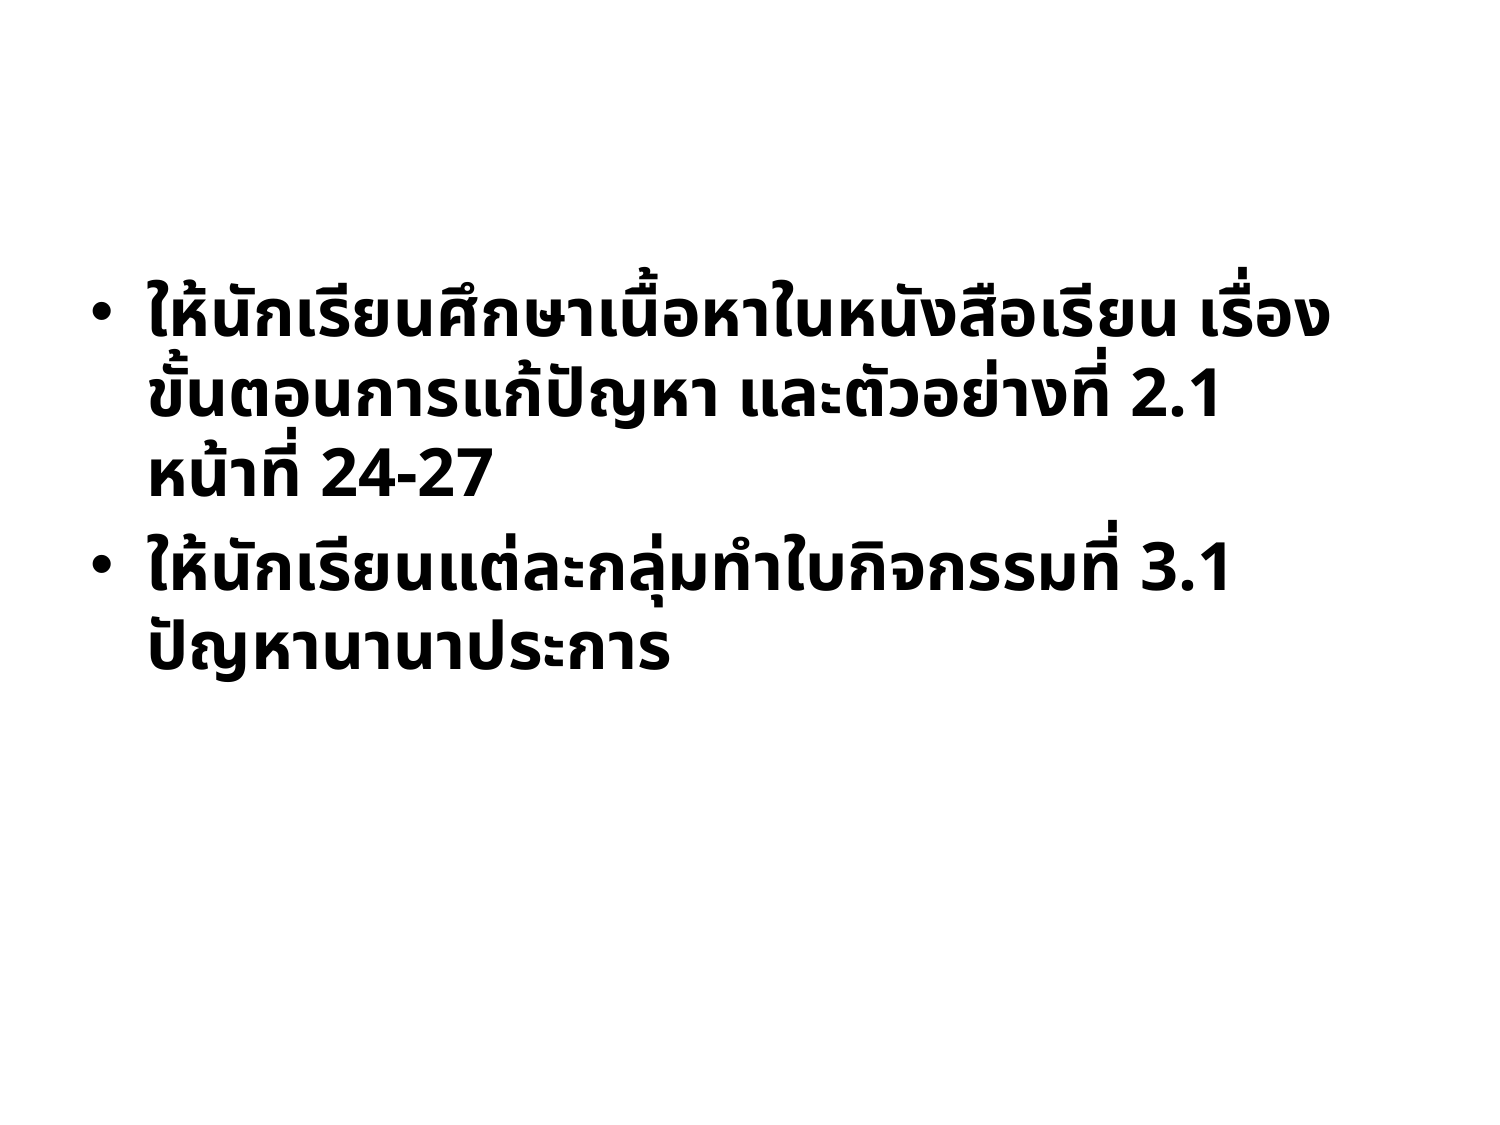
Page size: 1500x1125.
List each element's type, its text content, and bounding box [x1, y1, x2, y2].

list ให้นักเรียนศึกษาเนื้อหาในหนังสือเรียน เรื่อง ขั้นตอนการแก้ปัญหา และตัวอย่างที่ 2.1 หน้าที่ 24-27 ให้นักเรียนแต่ละกลุ่มทำใบกิจกรรมที่ 3.1 ปัญหานานาประการ [75, 262, 1425, 1005]
